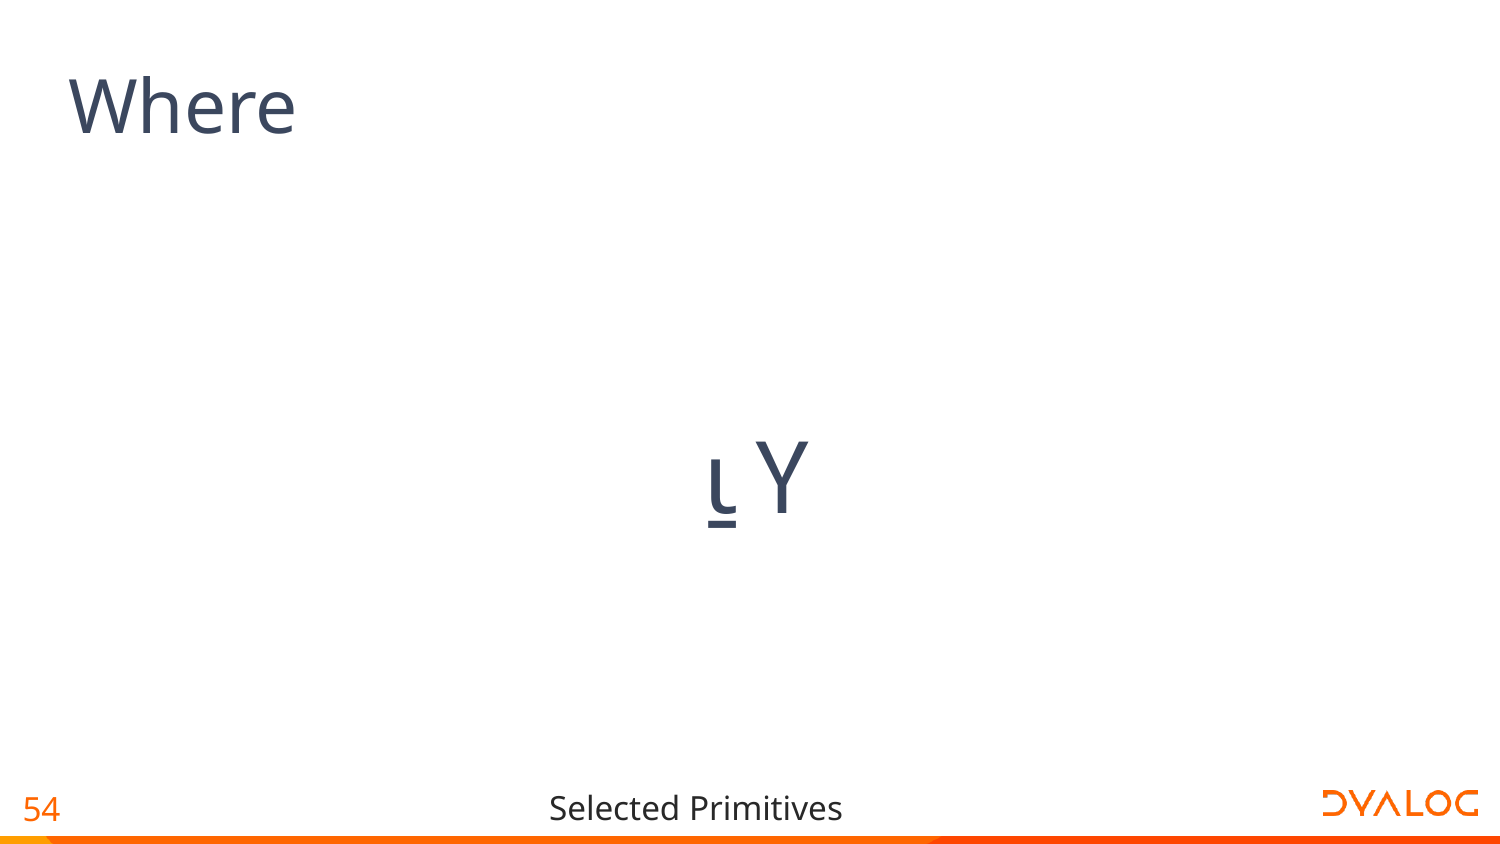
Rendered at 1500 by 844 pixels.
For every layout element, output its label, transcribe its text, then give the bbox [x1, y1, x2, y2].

picture [0, 836, 1500, 844]
title Where [53, 43, 1453, 157]
picture [1323, 790, 1478, 816]
list ⍸Y [53, 207, 1453, 740]
